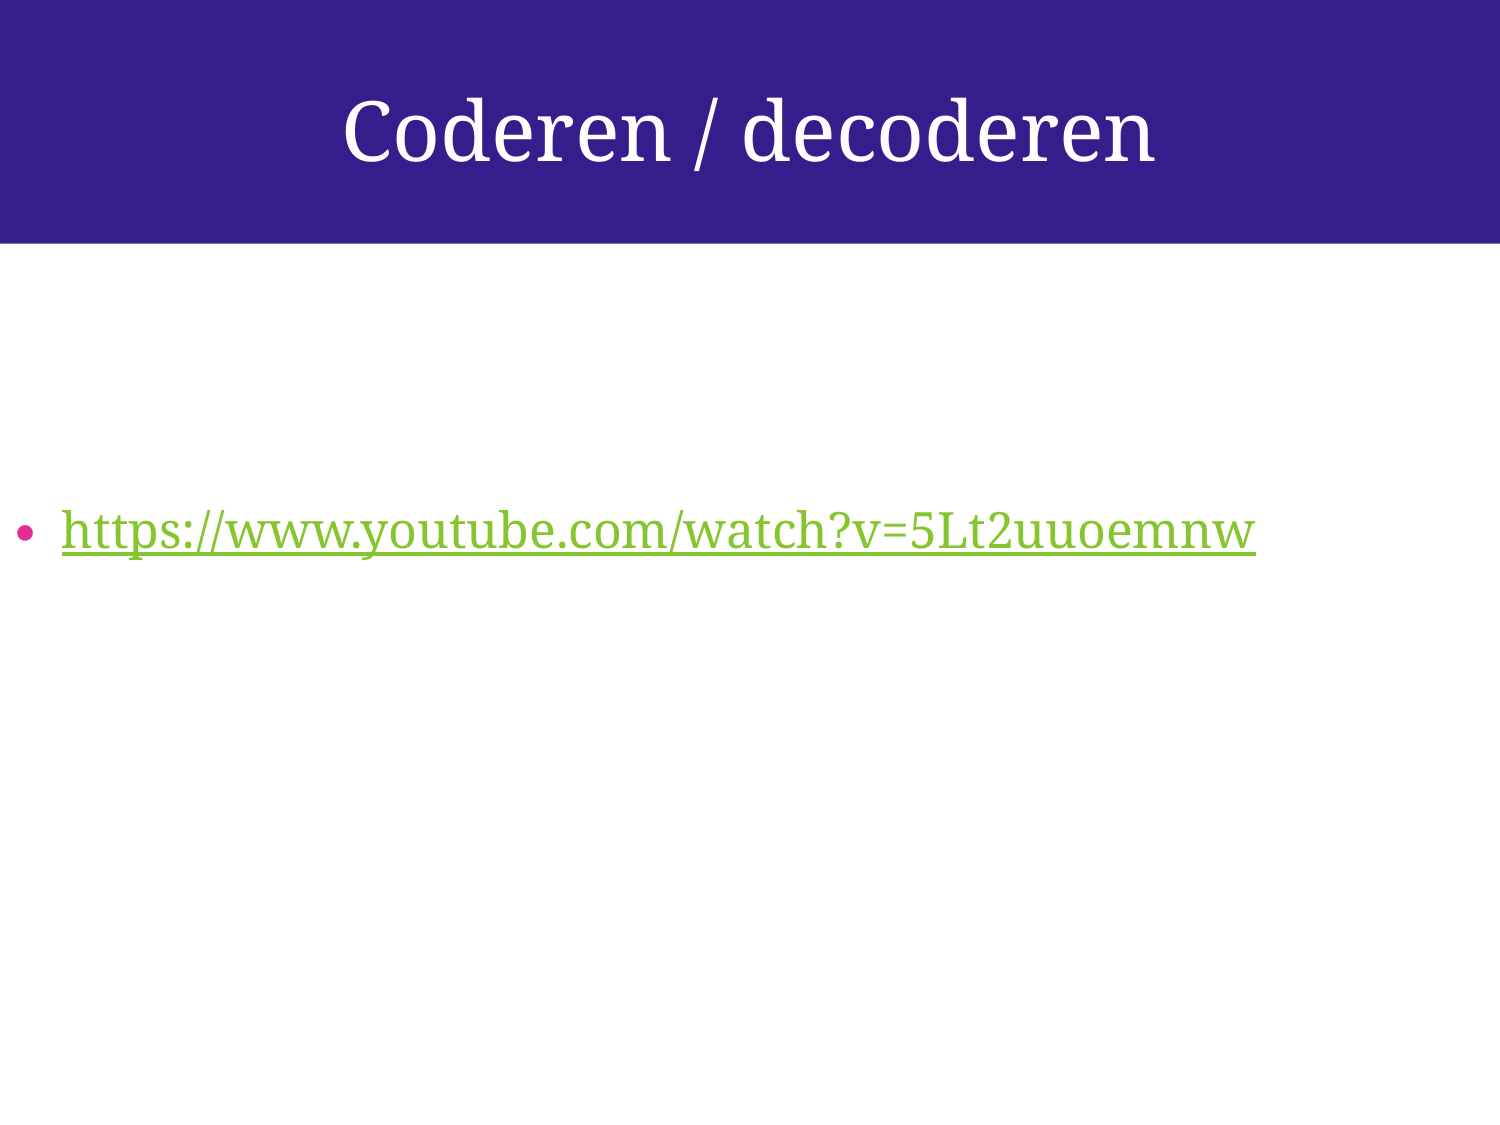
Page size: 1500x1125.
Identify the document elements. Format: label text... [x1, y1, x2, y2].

title Coderen / decoderen [0, 0, 1500, 243]
list https://www.youtube.com/watch?v=5Lt2uuoemnw [0, 243, 1500, 1125]
